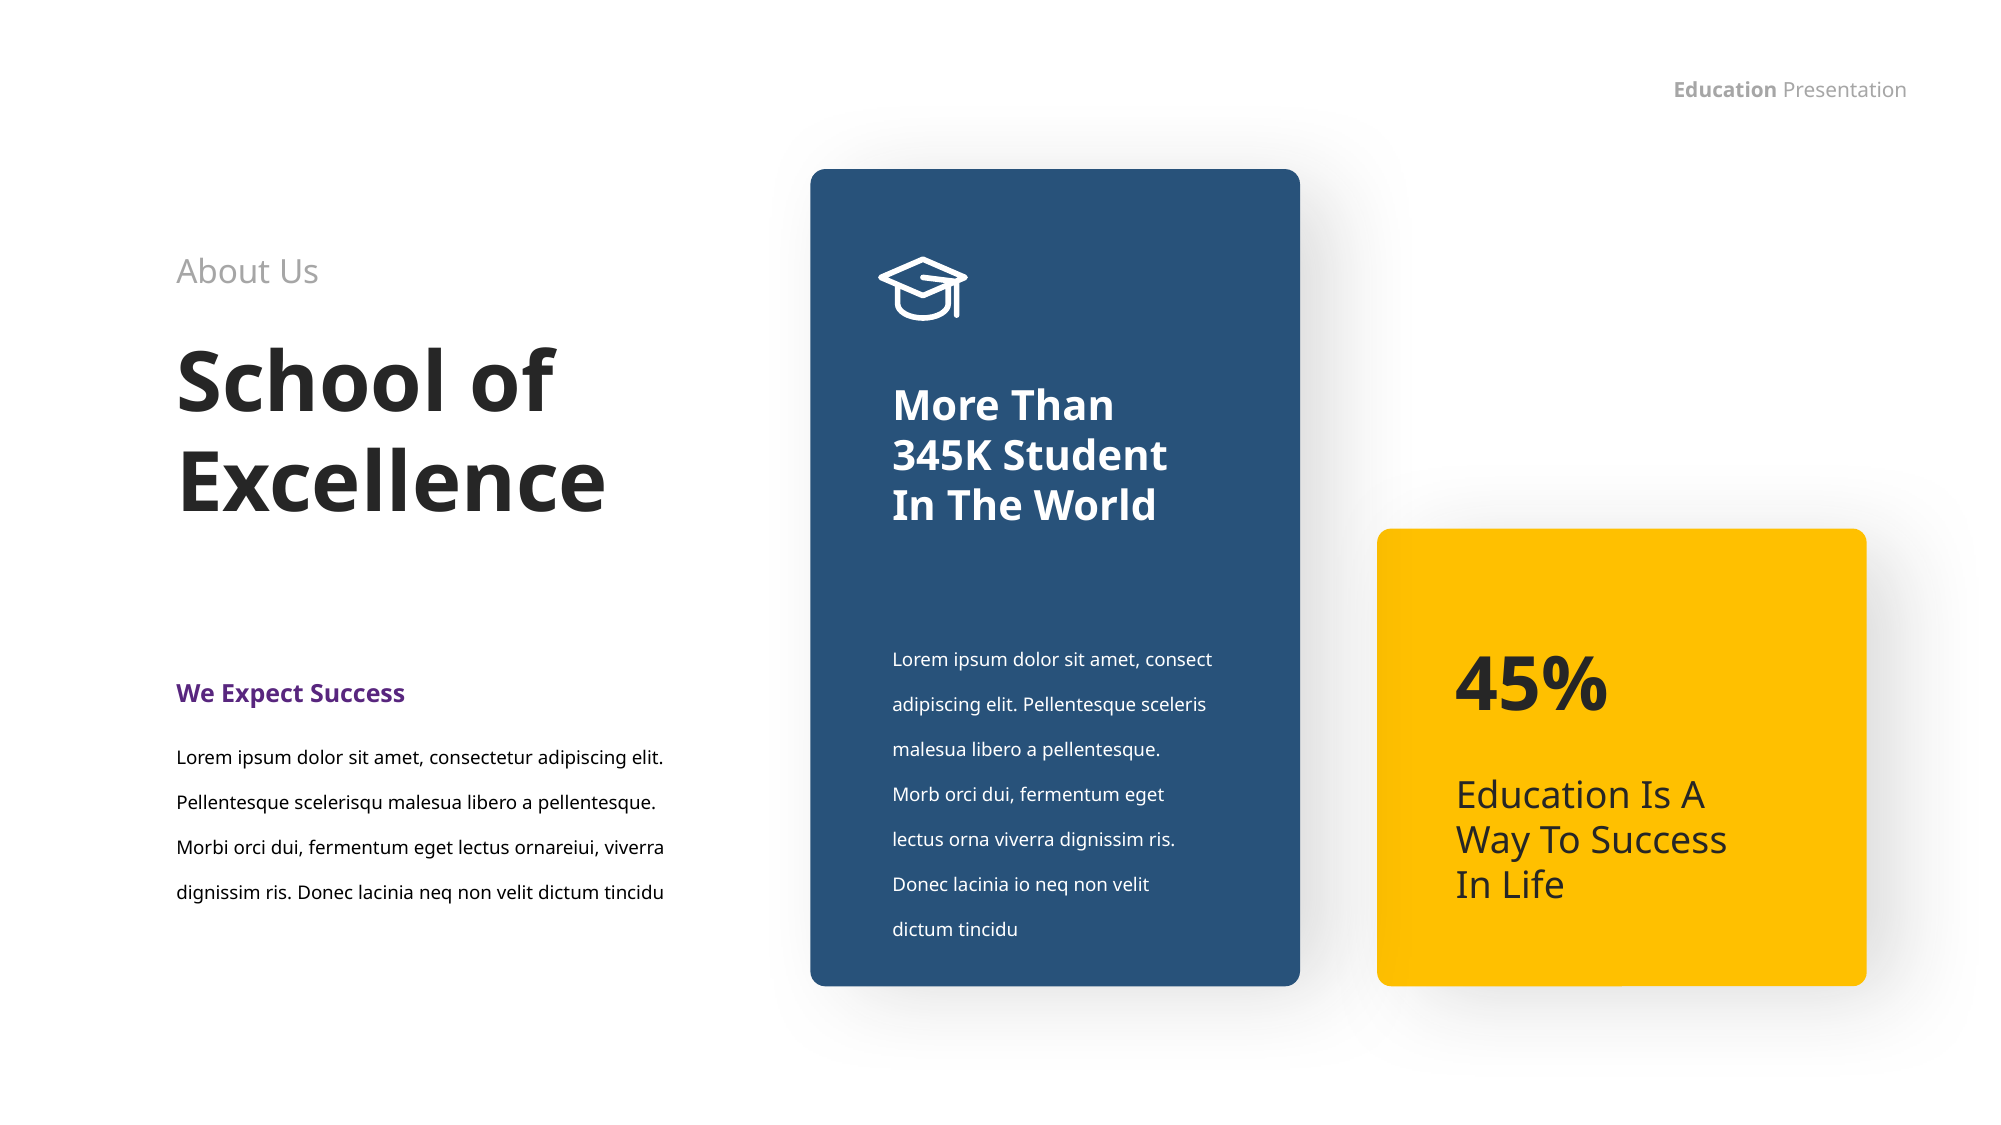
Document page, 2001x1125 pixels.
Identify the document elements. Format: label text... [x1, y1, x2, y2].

text_box 45% [1441, 628, 1665, 733]
text_box Education Presentation [1658, 69, 1922, 110]
text_box Education Is A Way To Success In Life [1441, 763, 1777, 914]
text_box [809, 167, 1302, 988]
text_box Lorem ipsum dolor sit amet, consect adipiscing elit. Pellentesque sceleris malesua libero a pellentesque. Morb orci dui, fermentum eget lectus orna viverra dignissim ris. Donec lacinia io neq non velit dictum tincidu [877, 618, 1227, 948]
text_box We Expect Success [161, 670, 476, 715]
text_box School of Excellence [161, 320, 666, 536]
picture [1377, 169, 1867, 558]
text_box About Us [161, 242, 350, 298]
text_box More Than 345K Student In The World [877, 371, 1233, 537]
text_box [1376, 537, 1868, 988]
text_box Lorem ipsum dolor sit amet, consectetur adipiscing elit. Pellentesque scelerisqu malesua libero a pellentesque. Morbi orci dui, fermentum eget lectus ornareiui, viverra dignissim ris. Donec lacinia neq non velit dictum tincidu [161, 715, 680, 911]
text_box [878, 256, 968, 321]
